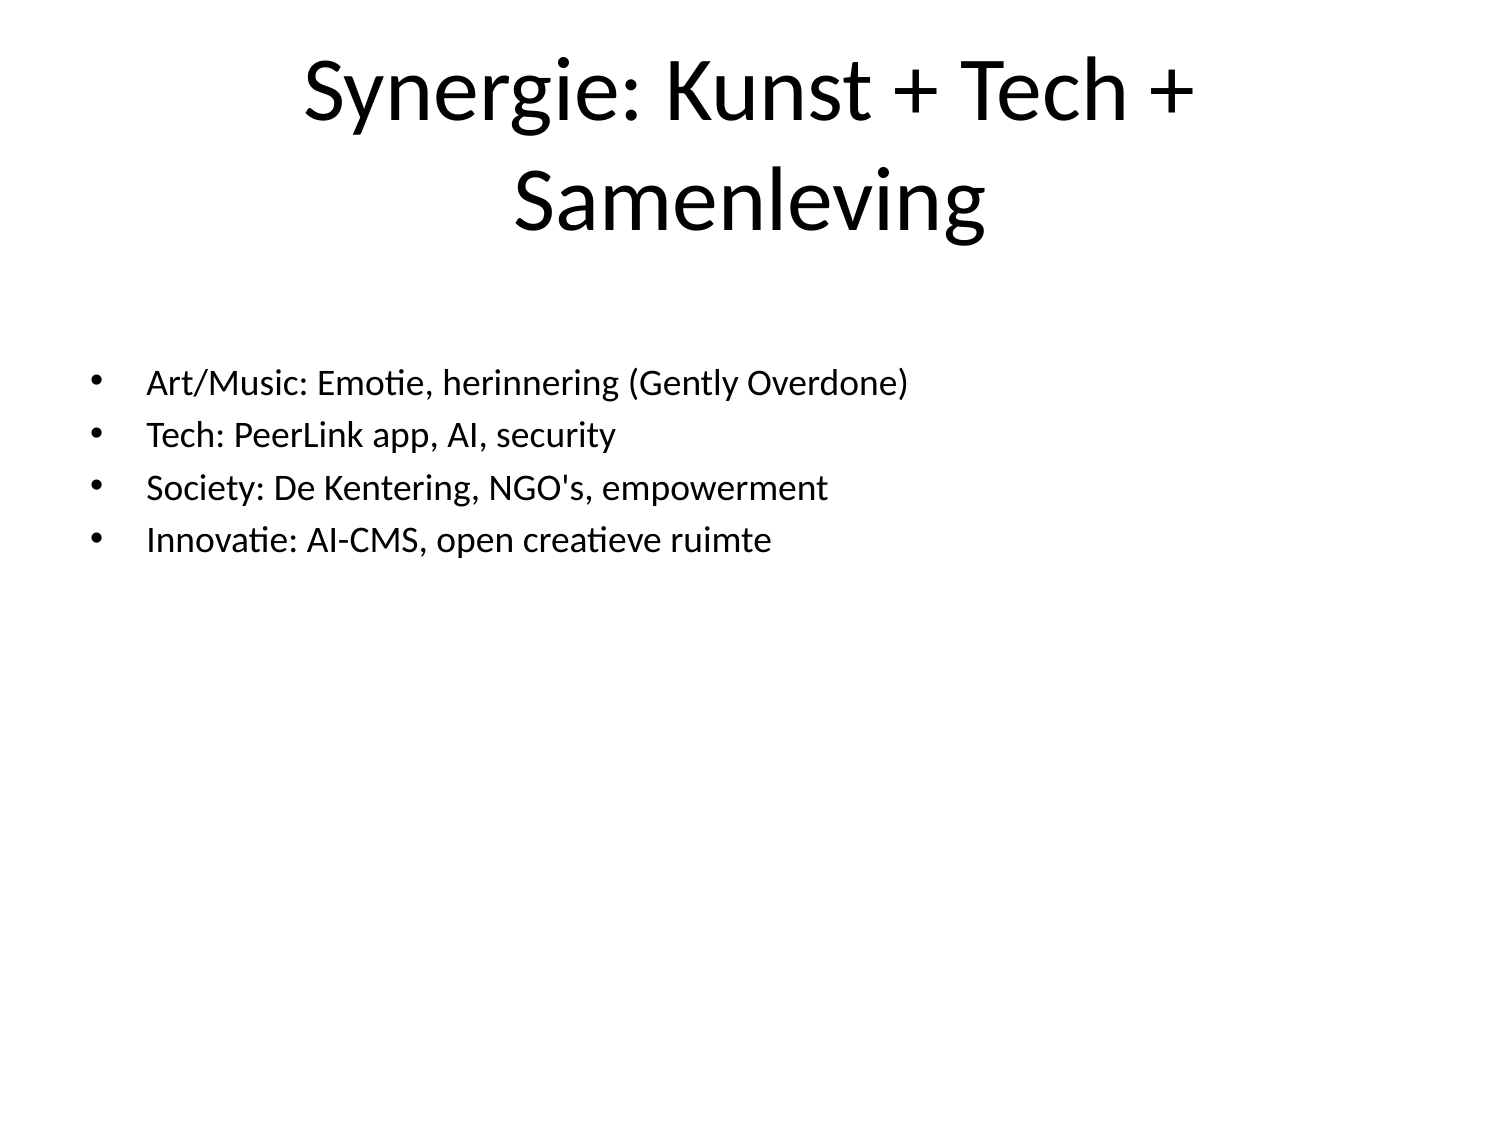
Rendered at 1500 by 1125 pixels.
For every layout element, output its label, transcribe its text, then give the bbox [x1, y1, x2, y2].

list Art/Music: Emotie, herinnering (Gently Overdone) Tech: PeerLink app, AI, security Society: De Kentering, NGO's, empowerment Innovatie: AI-CMS, open creatieve ruimte [75, 262, 1425, 1005]
title Synergie: Kunst + Tech + Samenleving [75, 45, 1425, 233]
